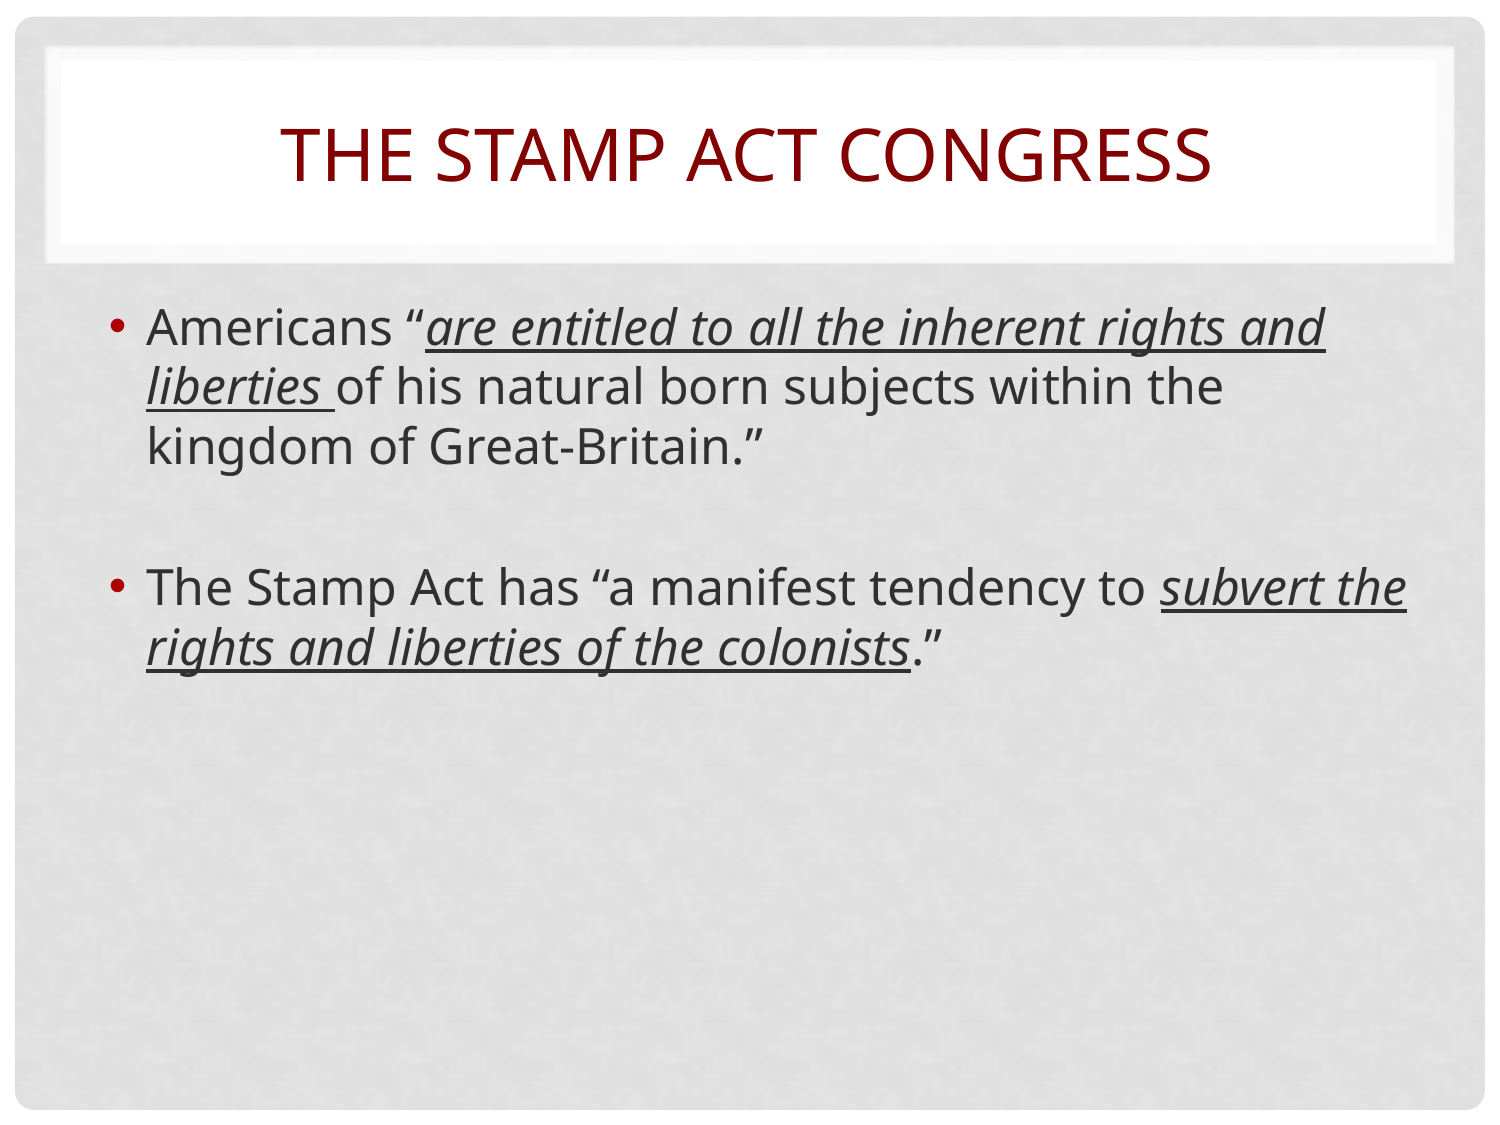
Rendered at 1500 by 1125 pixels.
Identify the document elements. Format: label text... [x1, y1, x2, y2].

title The Stamp Act Congress [69, 66, 1425, 238]
list Americans “are entitled to all the inherent rights and liberties of his natural born subjects within the kingdom of Great-Britain.” The Stamp Act has “a manifest tendency to subvert the rights and liberties of the colonists.” [75, 287, 1425, 1005]
